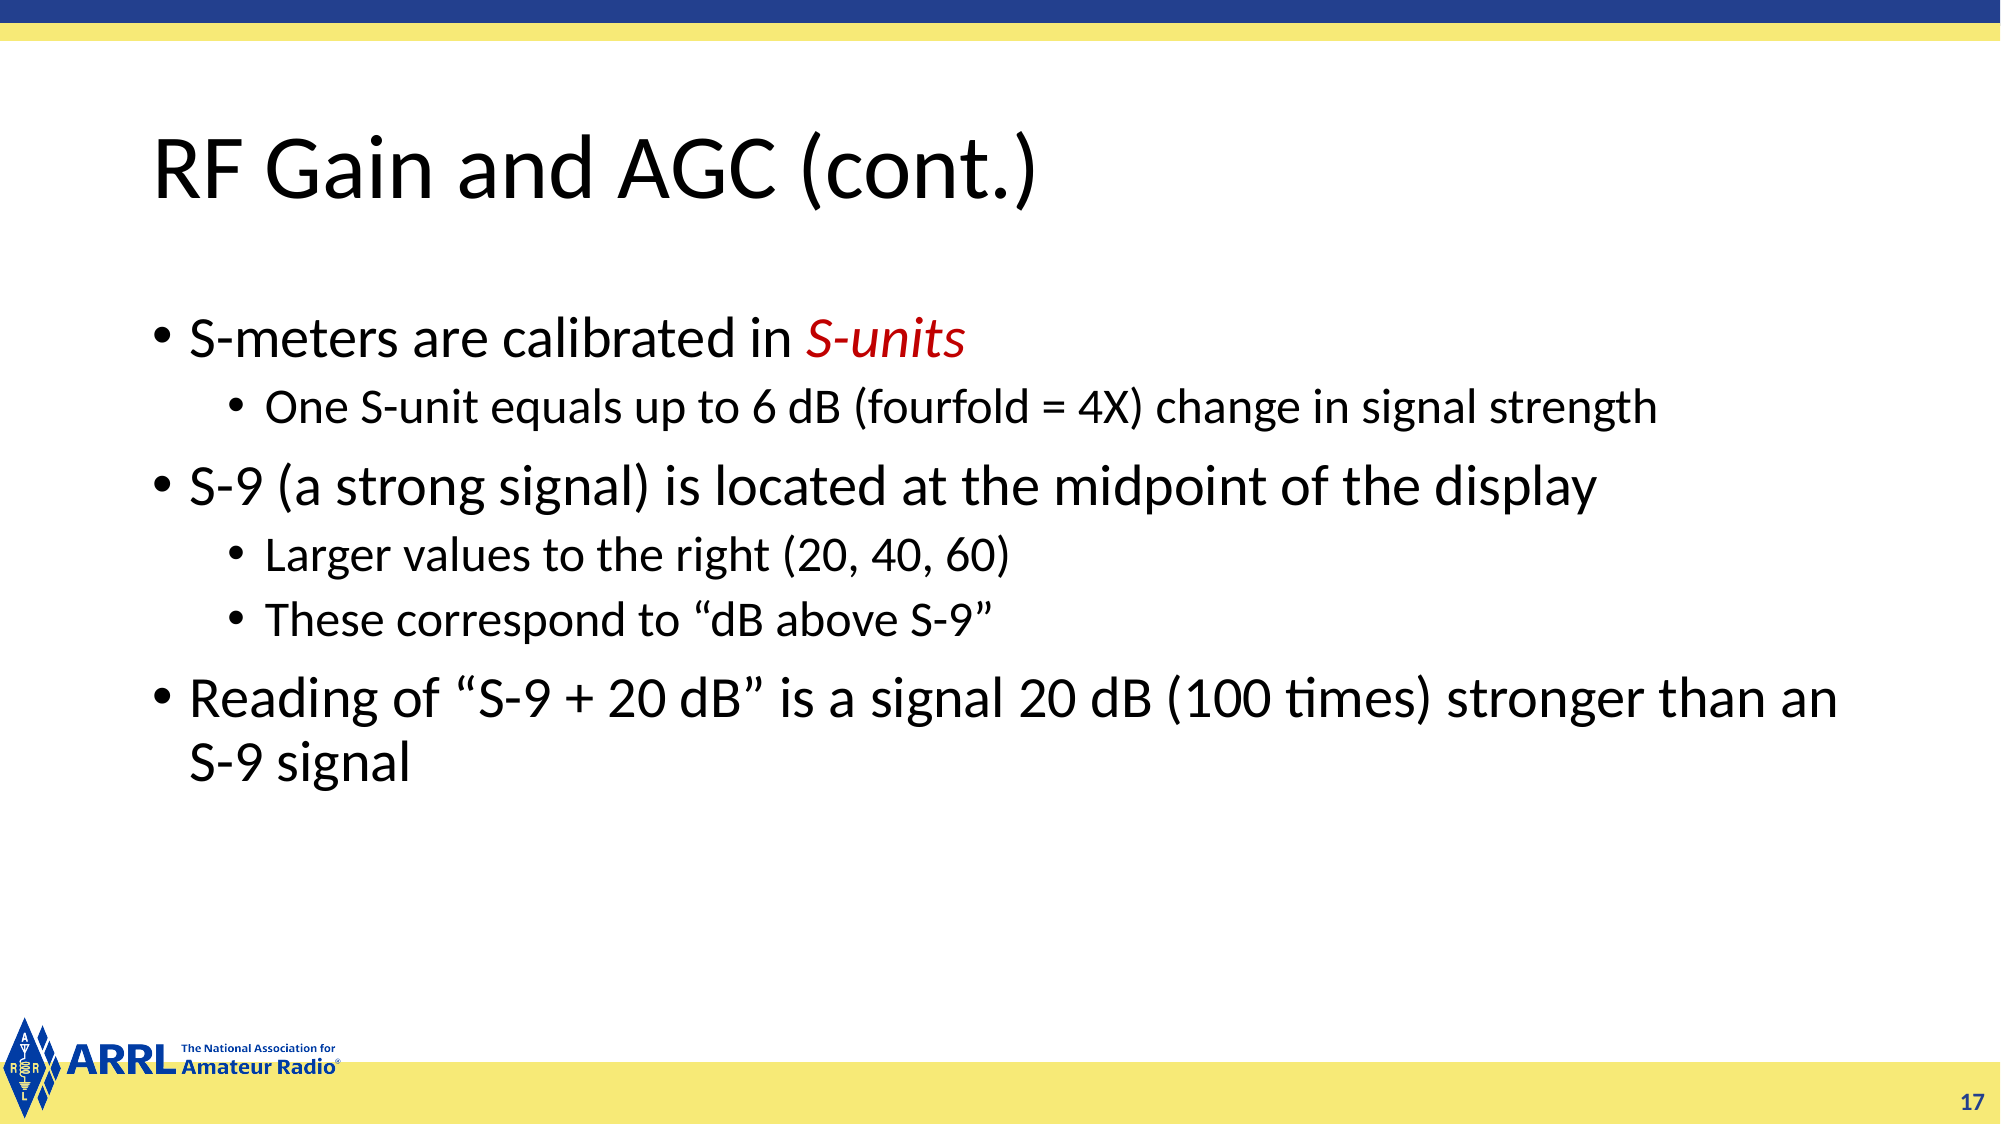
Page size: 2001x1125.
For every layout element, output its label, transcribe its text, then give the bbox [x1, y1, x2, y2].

list S-meters are calibrated in S-units One S-unit equals up to 6 dB (fourfold = 4X) change in signal strength S-9 (a strong signal) is located at the midpoint of the display Larger values to the right (20, 40, 60) These correspond to “dB above S-9” Reading of “S-9 + 20 dB” is a signal 20 dB (100 times) stronger than an S-9 signal [137, 299, 1863, 1014]
title RF Gain and AGC (cont.) [137, 59, 1863, 278]
picture [1, 1015, 342, 1121]
